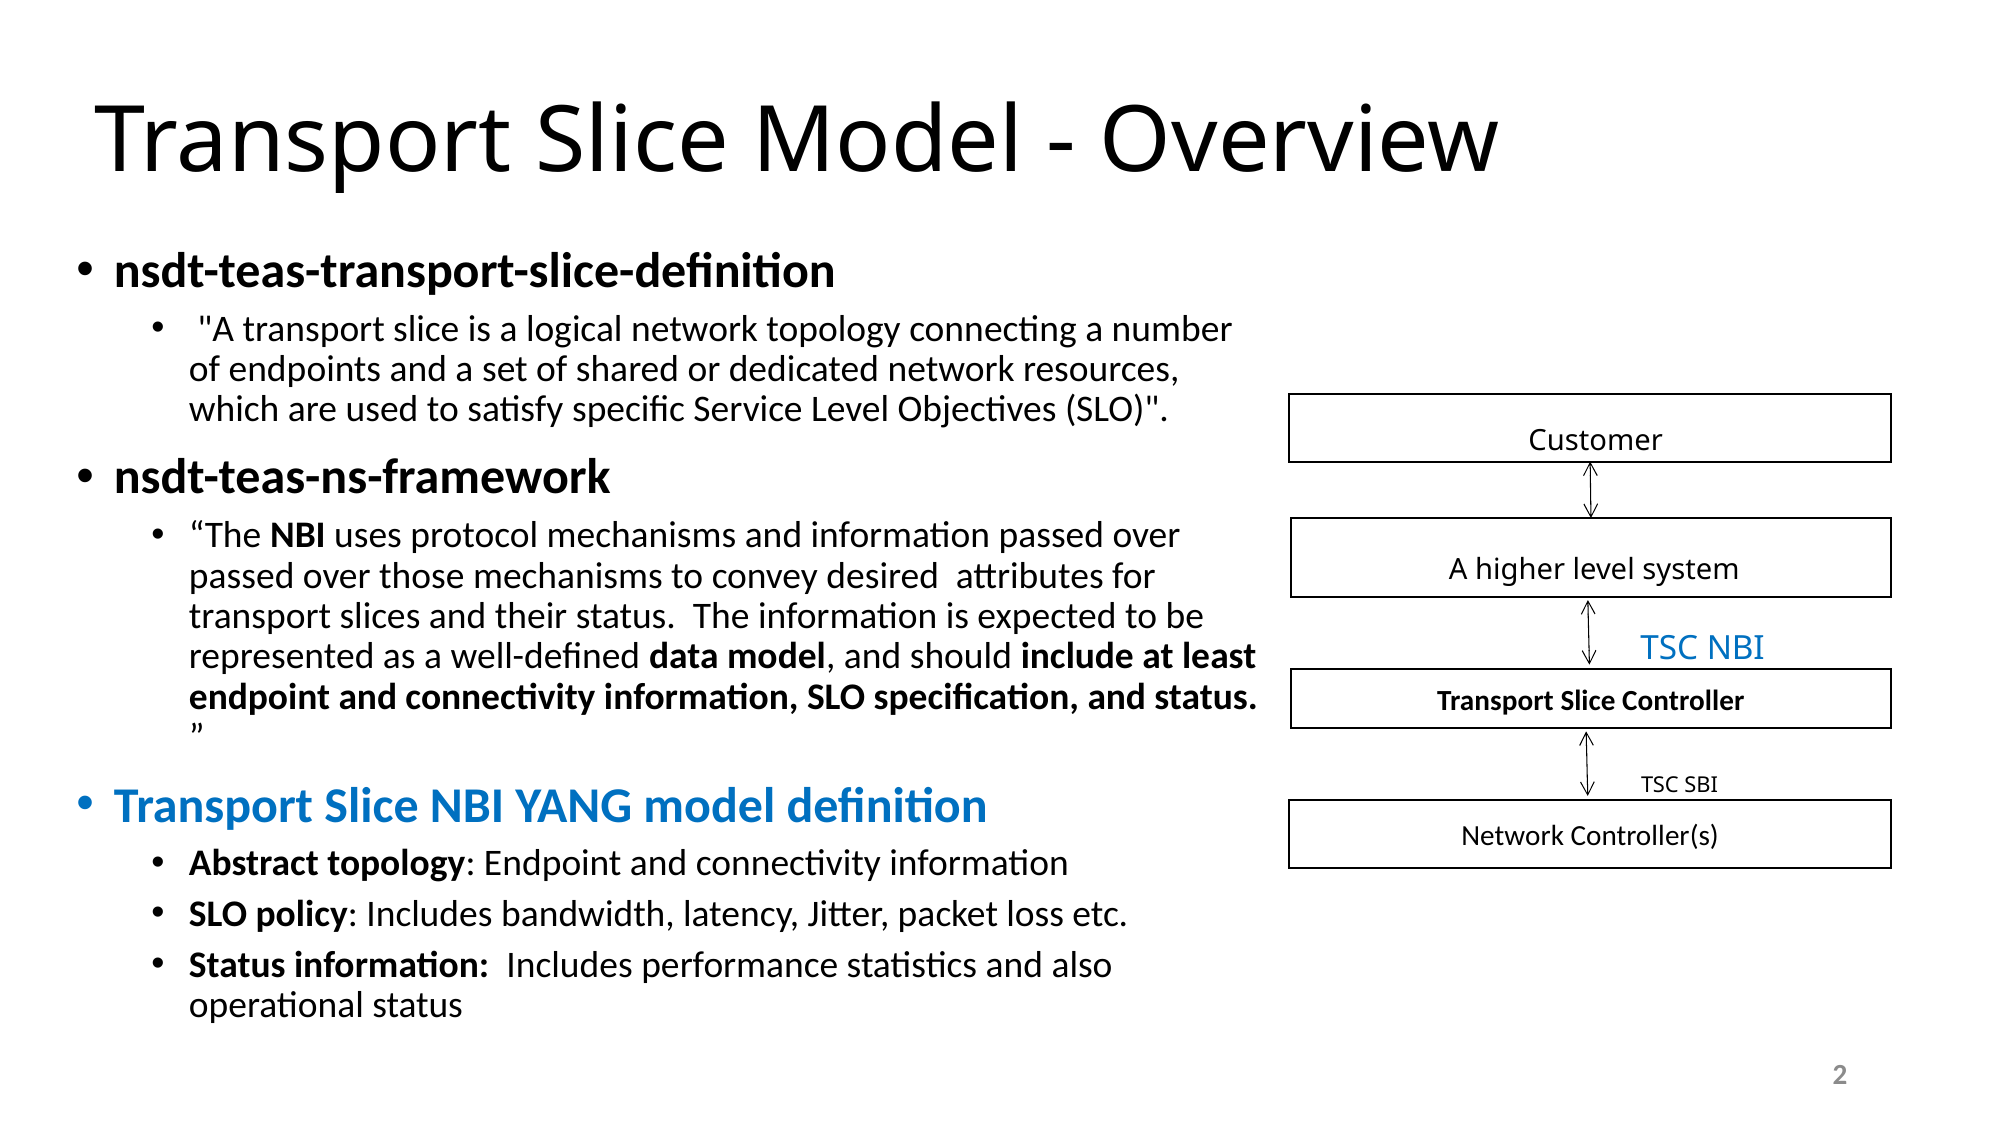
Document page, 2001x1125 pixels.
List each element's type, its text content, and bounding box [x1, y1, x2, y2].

title Transport Slice Model - Overview [79, 32, 1805, 251]
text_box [1289, 377, 1892, 869]
slide_number 2 [1412, 1042, 1863, 1103]
list nsdt-teas-transport-slice-definition "A transport slice is a logical network topology connecting a number of endpoints and a set of shared or dedicated network resources, which are used to satisfy specific Service Level Objectives (SLO)". nsdt-teas-ns-framework “The NBI uses protocol mechanisms and information passed over passed over those mechanisms to convey desired attributes for transport slices and their status. The information is expected to be represented as a well-defined data model, and should include at least endpoint and connectivity information, SLO specification, and status. ” Transport Slice NBI YANG model definition Abstract topology: Endpoint and connectivity information SLO policy: Includes bandwidth, latency, Jitter, packet loss etc. Status information: Includes performance statistics and also operational status [61, 236, 1279, 951]
